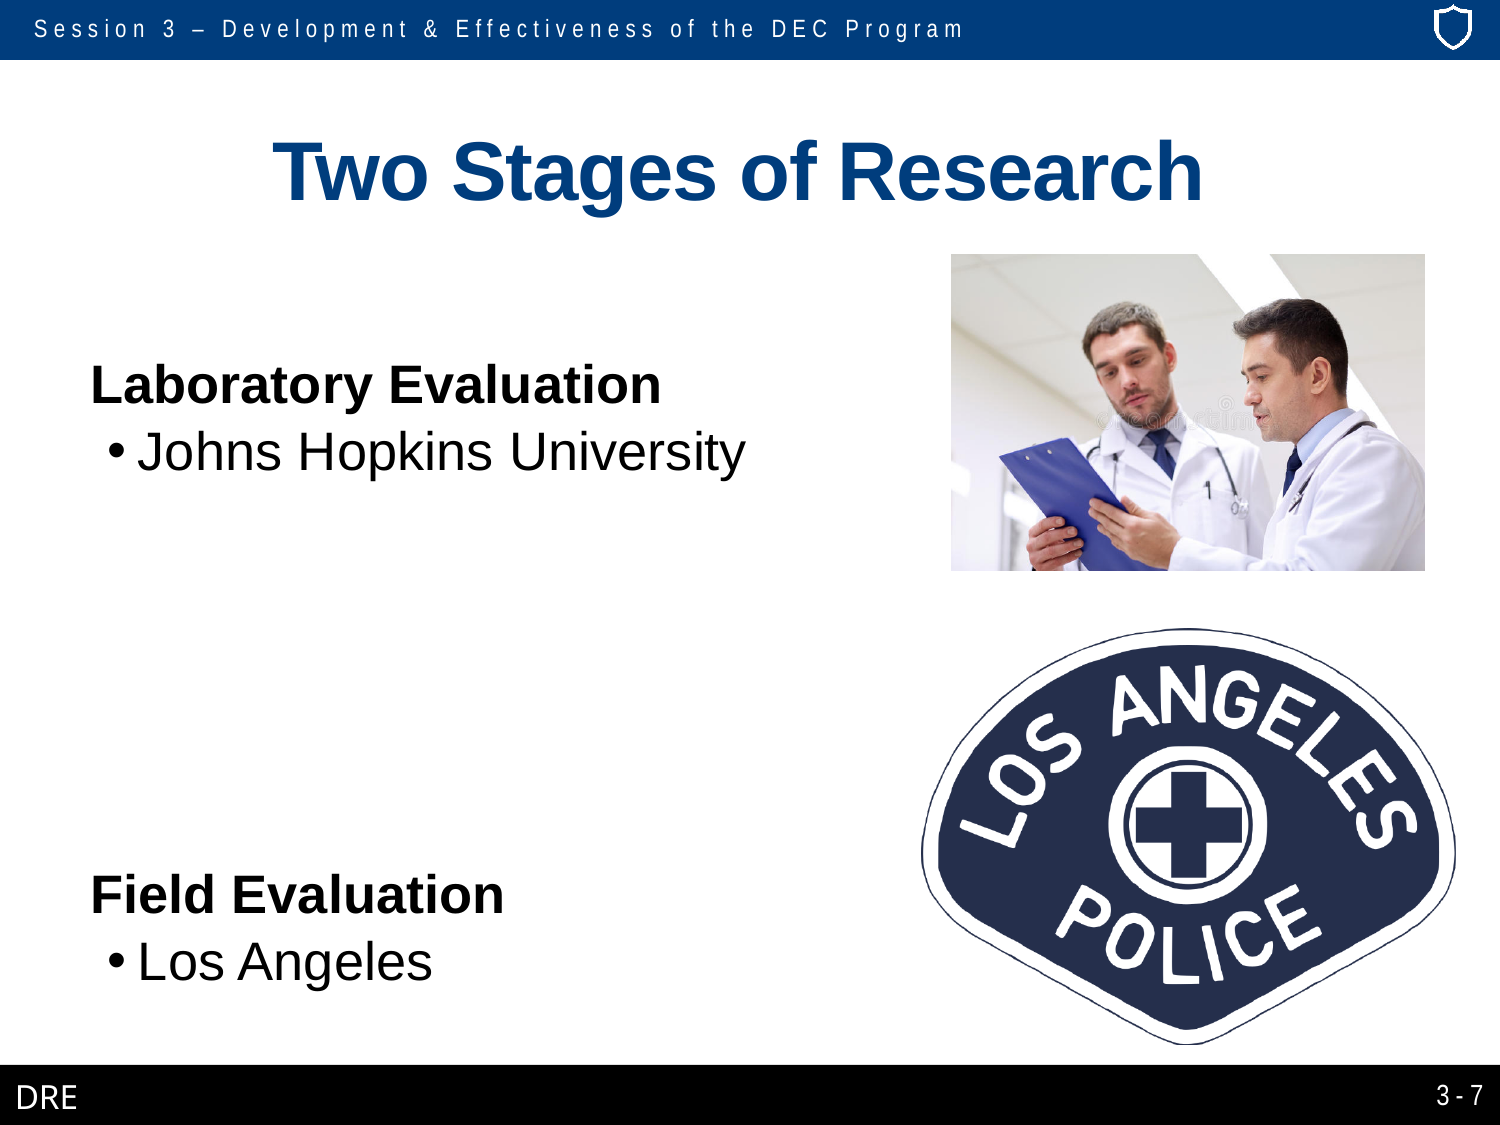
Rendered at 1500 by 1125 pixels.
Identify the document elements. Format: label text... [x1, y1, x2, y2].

slide_number 3-7 [1218, 1063, 1499, 1124]
picture [1434, 4, 1472, 50]
title Two Stages of Research [75, 75, 1425, 225]
picture [921, 628, 1456, 1046]
picture [951, 254, 1426, 571]
list Laboratory Evaluation Johns Hopkins University Field Evaluation Los Angeles [75, 254, 1425, 1005]
